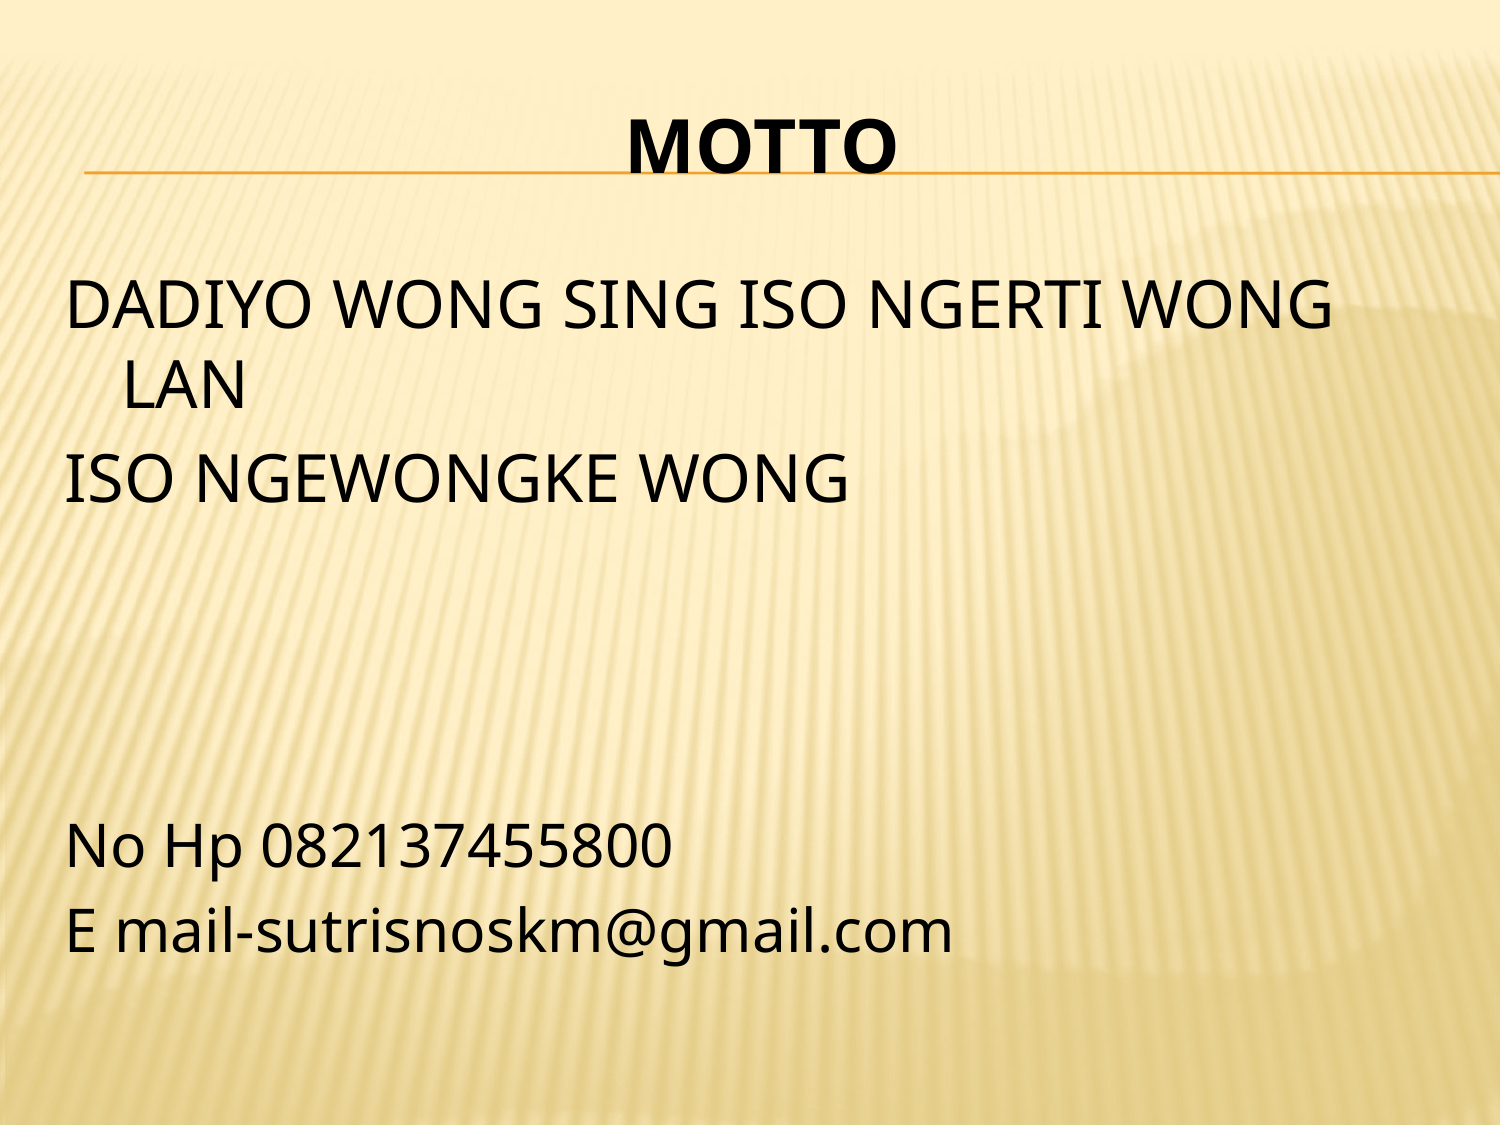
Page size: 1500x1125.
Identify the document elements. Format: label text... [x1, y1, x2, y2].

title MOTTO [50, 75, 1475, 213]
list DADIYO WONG SING ISO NGERTI WONG LAN ISO NGEWONGKE WONG No Hp 082137455800 E mail-sutrisnoskm@gmail.com [50, 254, 1475, 998]
